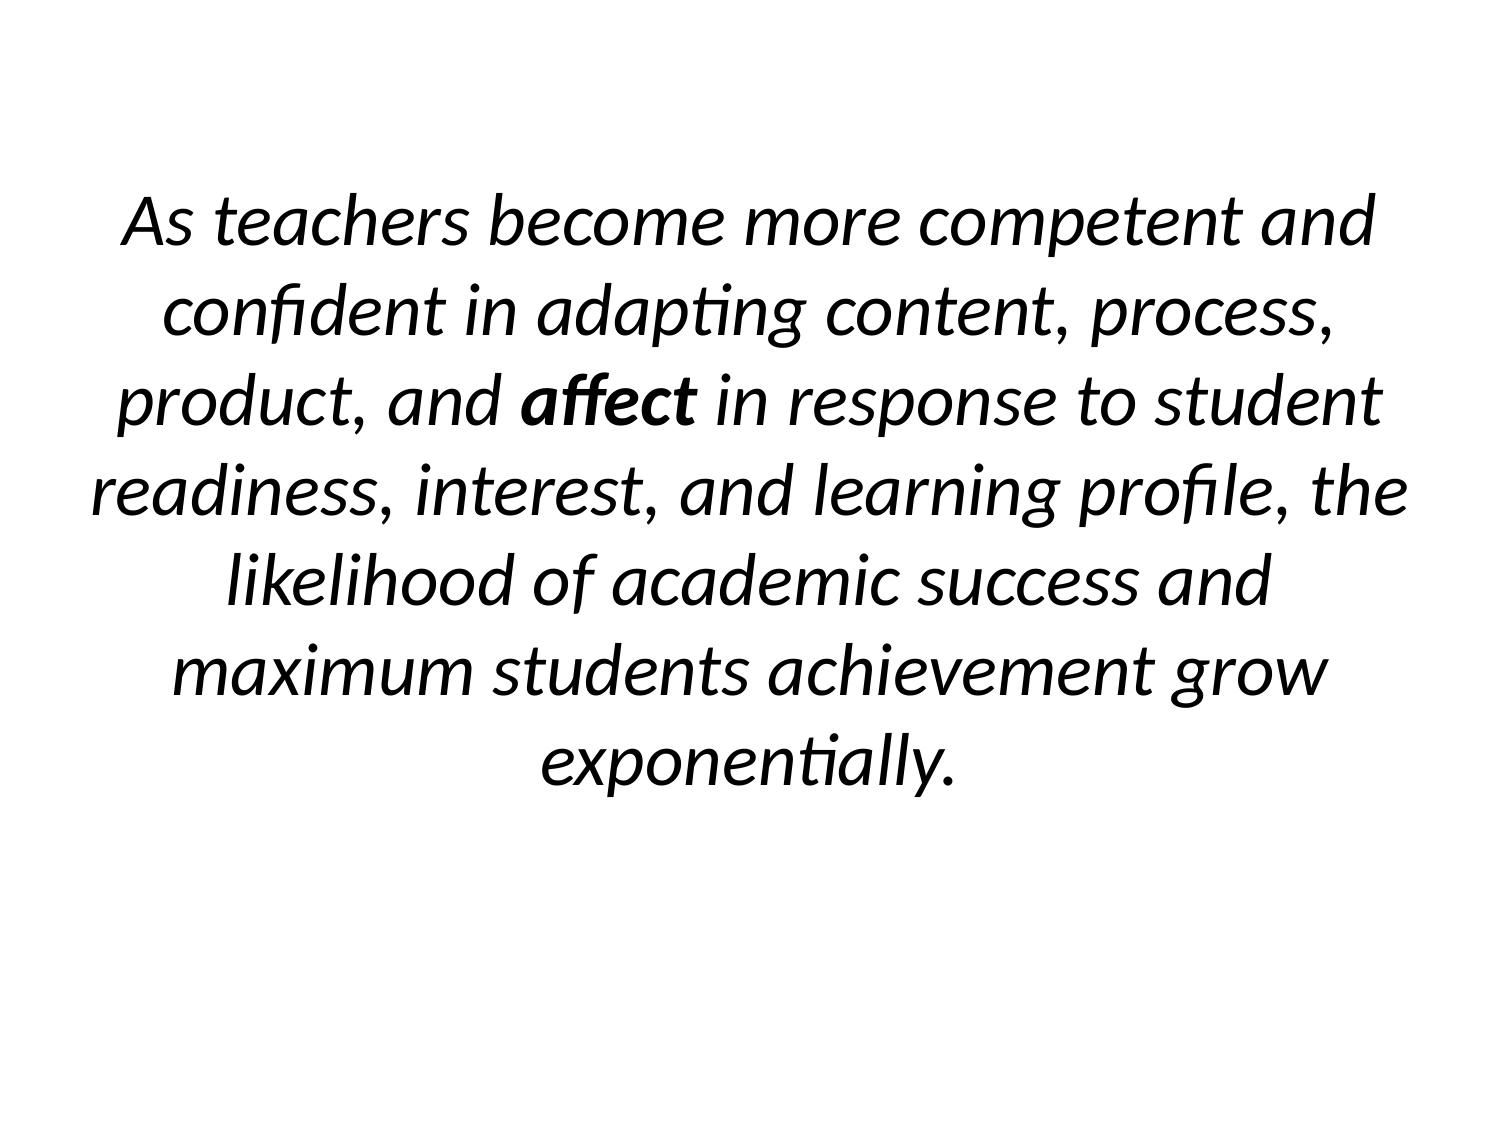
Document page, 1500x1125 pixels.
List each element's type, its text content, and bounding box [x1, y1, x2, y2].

list As teachers become more competent and confident in adapting content, process, product, and affect in response to student readiness, interest, and learning profile, the likelihood of academic success and maximum students achievement grow exponentially. [75, 162, 1425, 1005]
